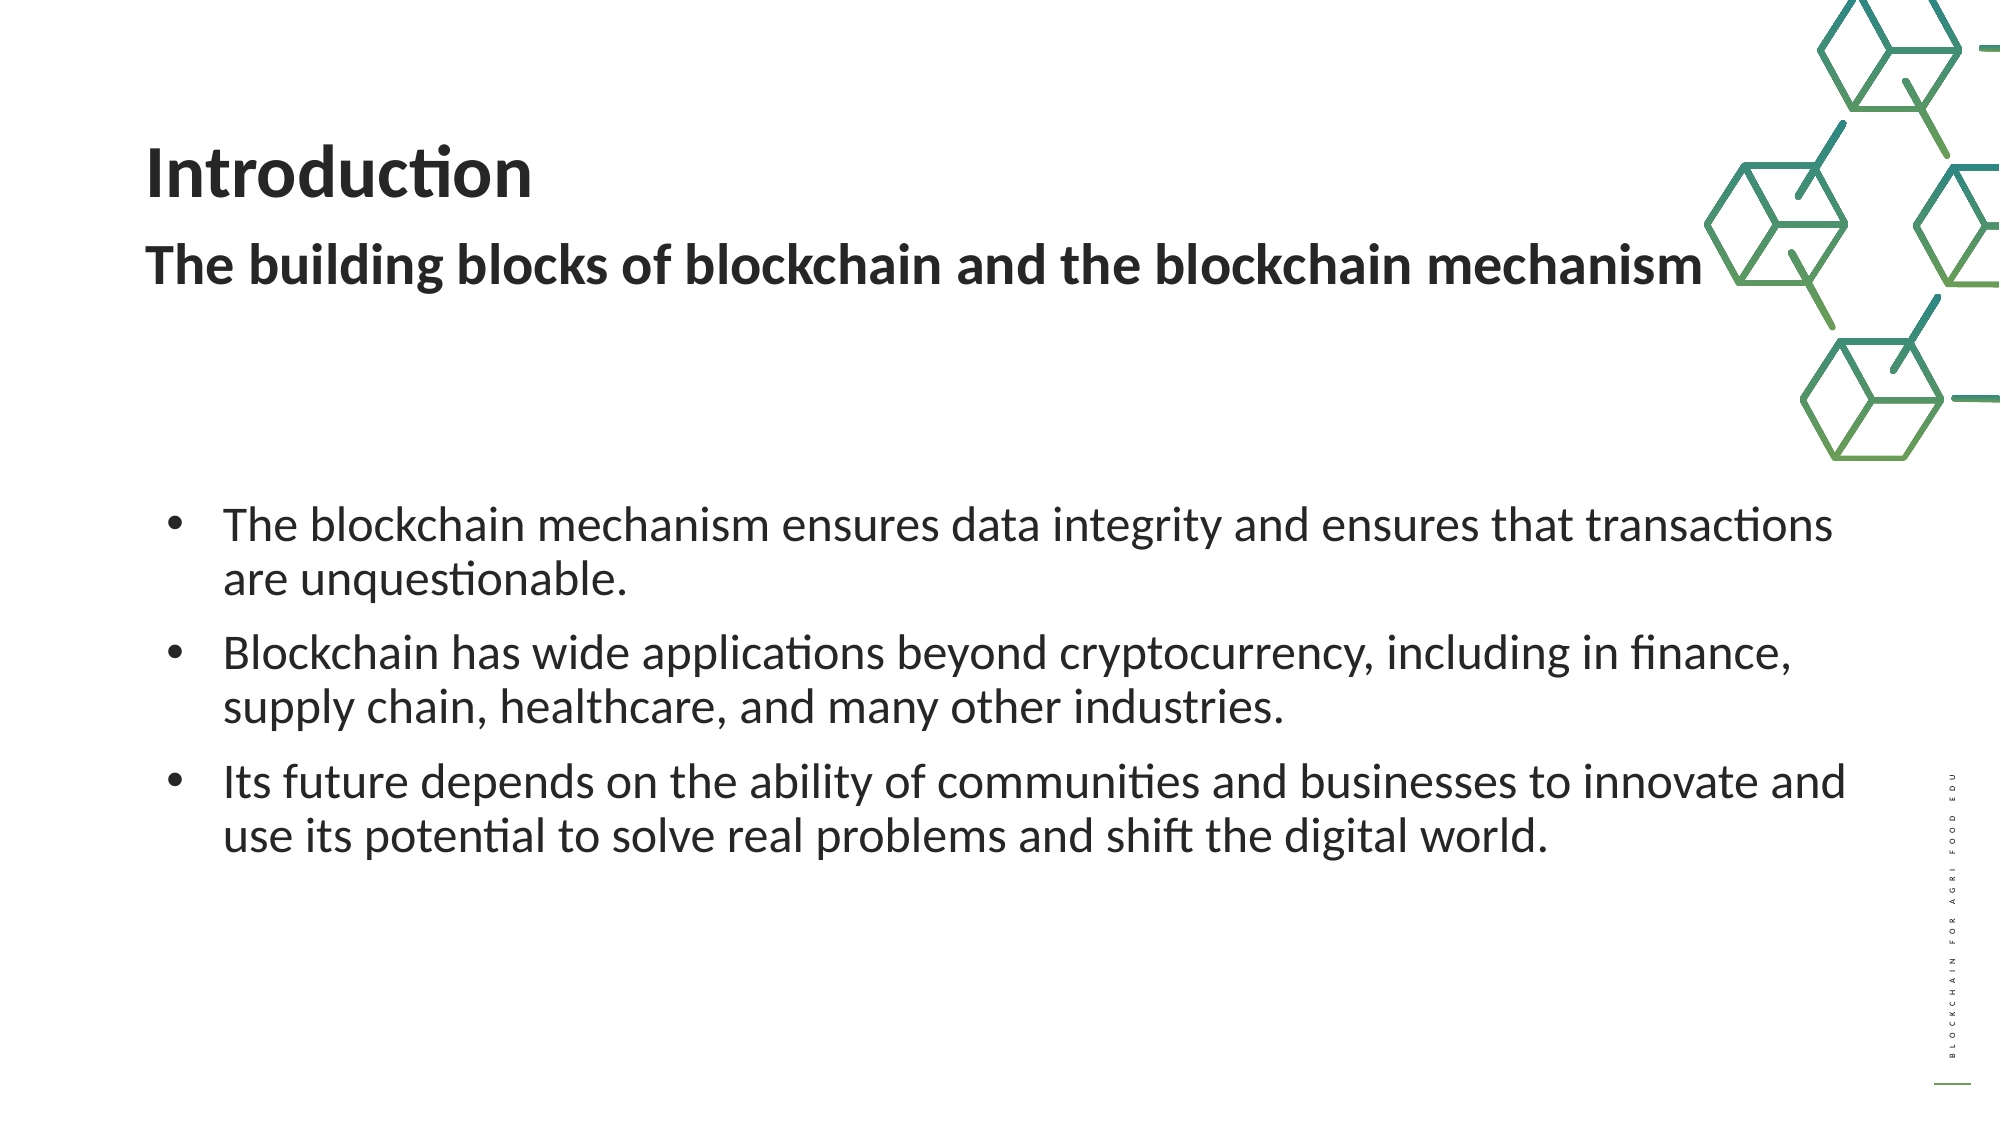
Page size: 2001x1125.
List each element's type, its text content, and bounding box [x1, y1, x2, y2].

list Introduction The building blocks of blockchain and the blockchain mechanism [130, 124, 1704, 337]
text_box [1704, 0, 2000, 461]
list The blockchain mechanism ensures data integrity and ensures that transactions are unquestionable. Blockchain has wide applications beyond cryptocurrency, including in finance, supply chain, healthcare, and many other industries. Its future depends on the ability of communities and businesses to innovate and use its potential to solve real problems and shift the digital world. [151, 490, 1890, 1123]
